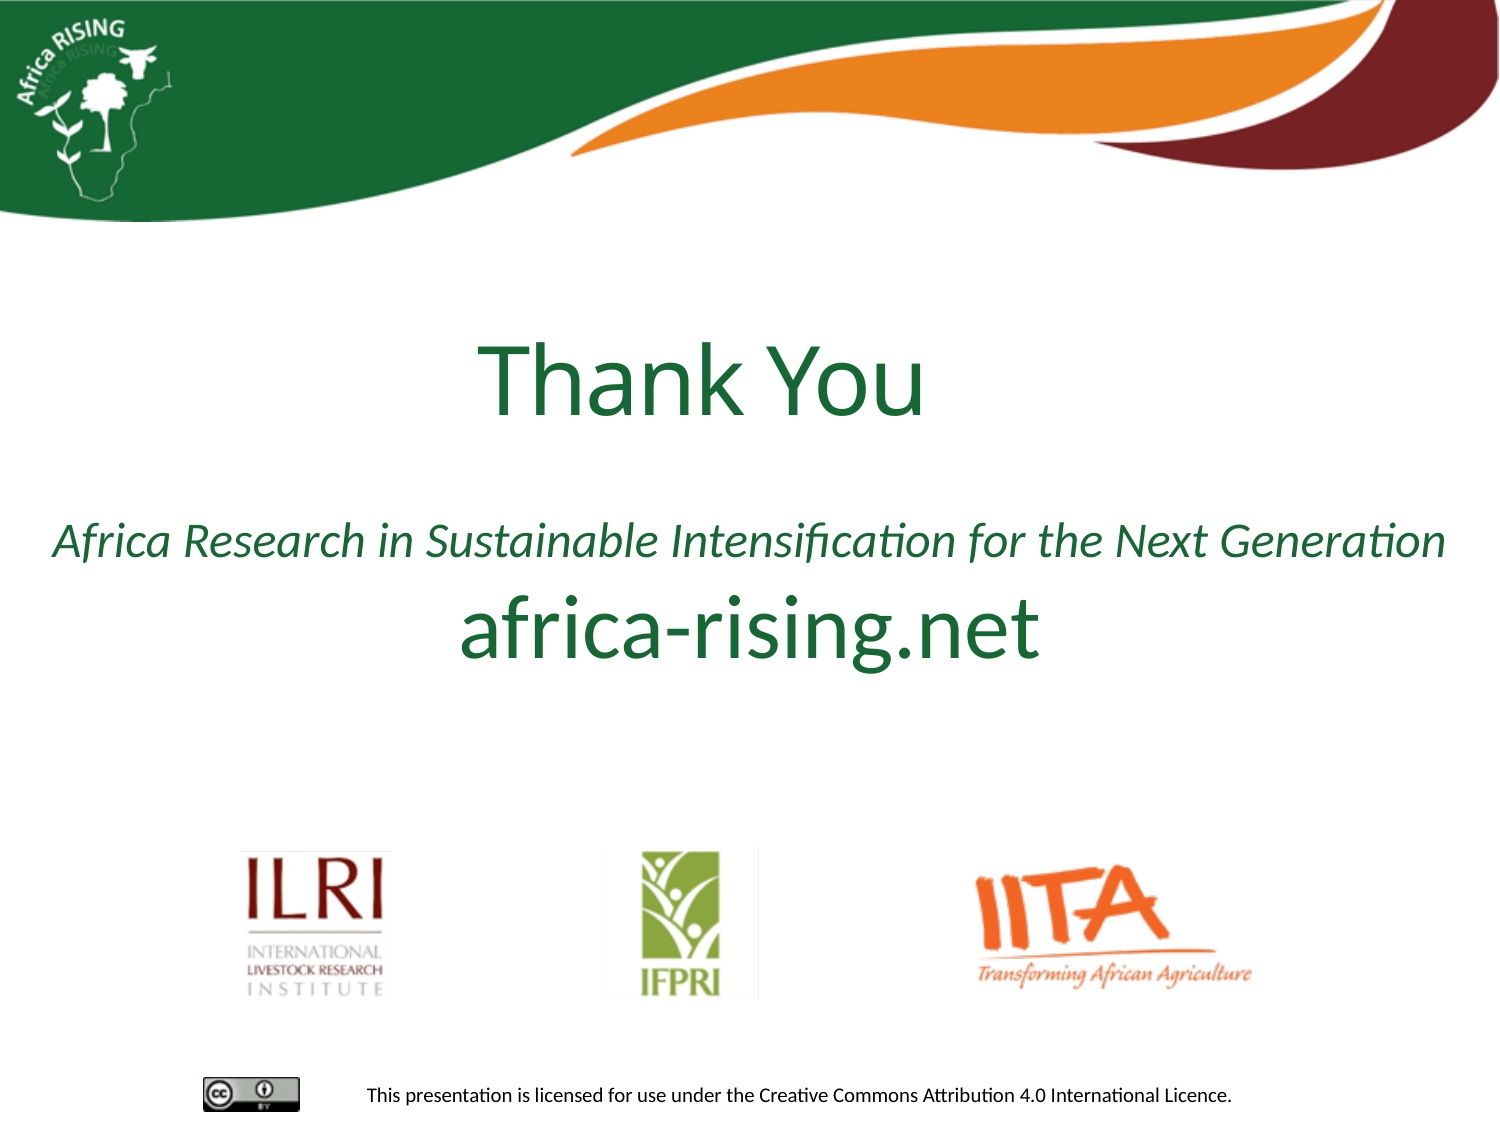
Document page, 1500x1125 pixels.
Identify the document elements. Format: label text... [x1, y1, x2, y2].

text_box Thank You [78, 312, 1329, 500]
picture [0, 0, 1499, 222]
picture [203, 1077, 300, 1112]
picture [242, 847, 1255, 1000]
